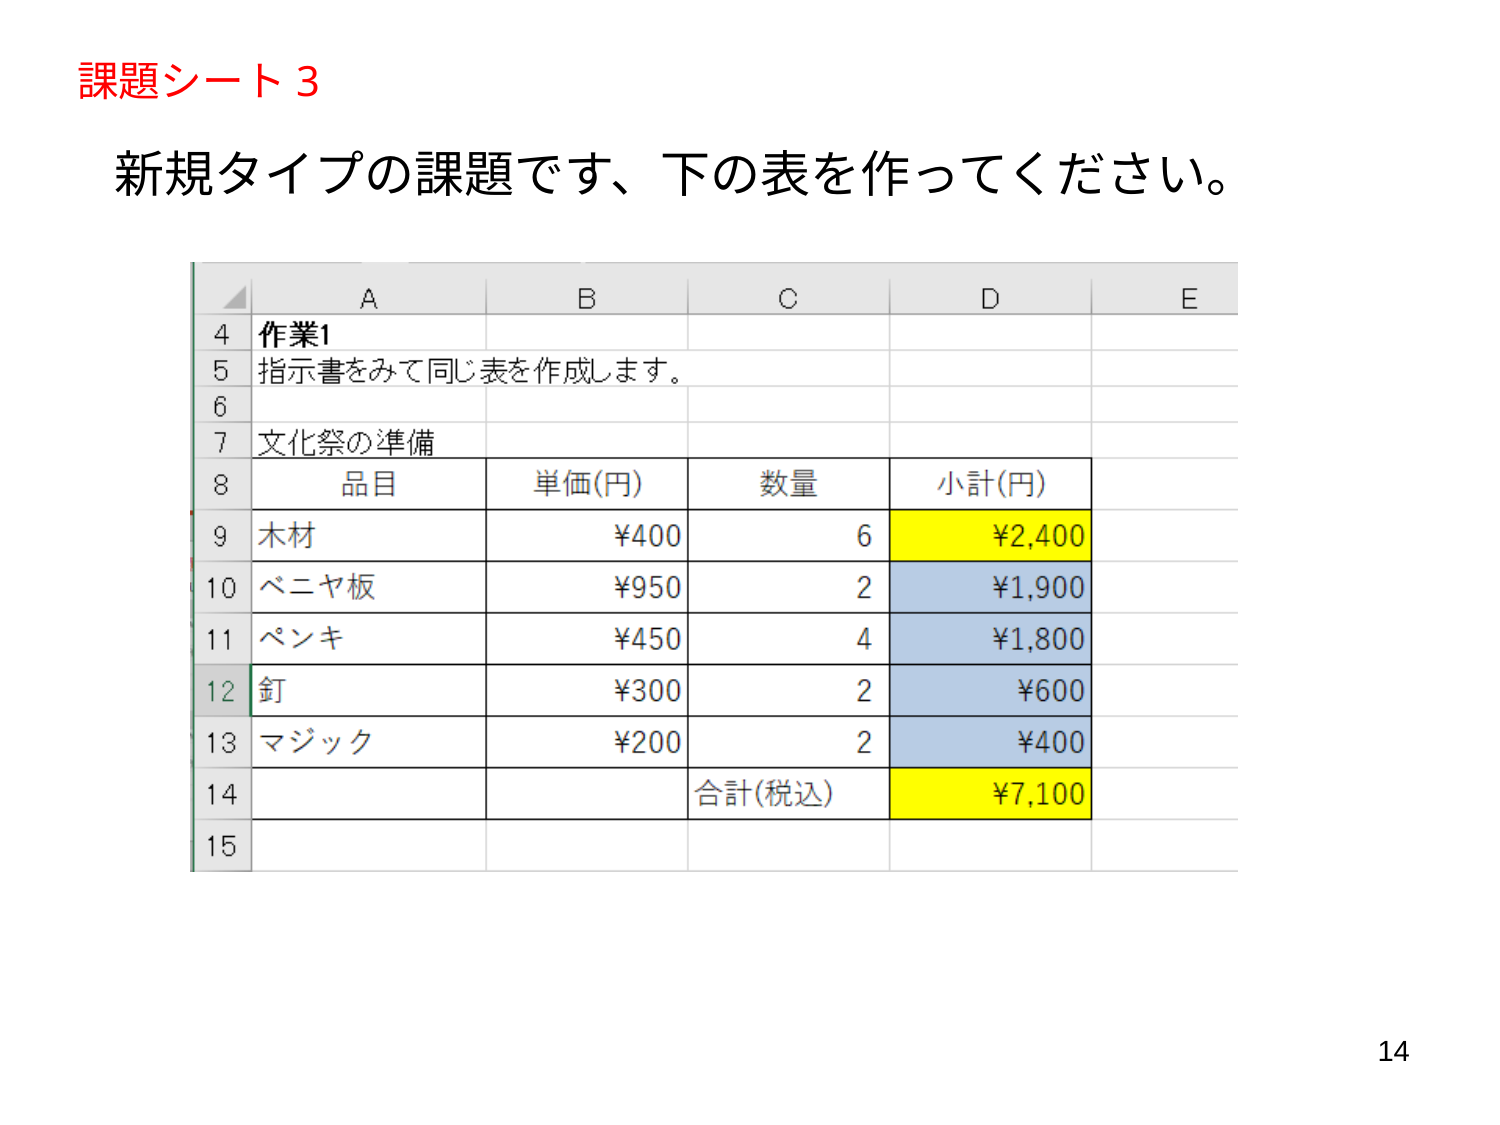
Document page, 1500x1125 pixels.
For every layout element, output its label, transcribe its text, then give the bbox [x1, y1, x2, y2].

picture [190, 262, 1238, 872]
slide_number 14 [1074, 1024, 1425, 1103]
text_box 課題シート3 [62, 47, 1366, 113]
text_box 新規タイプの課題です、下の表を作ってください。 [99, 135, 1388, 211]
